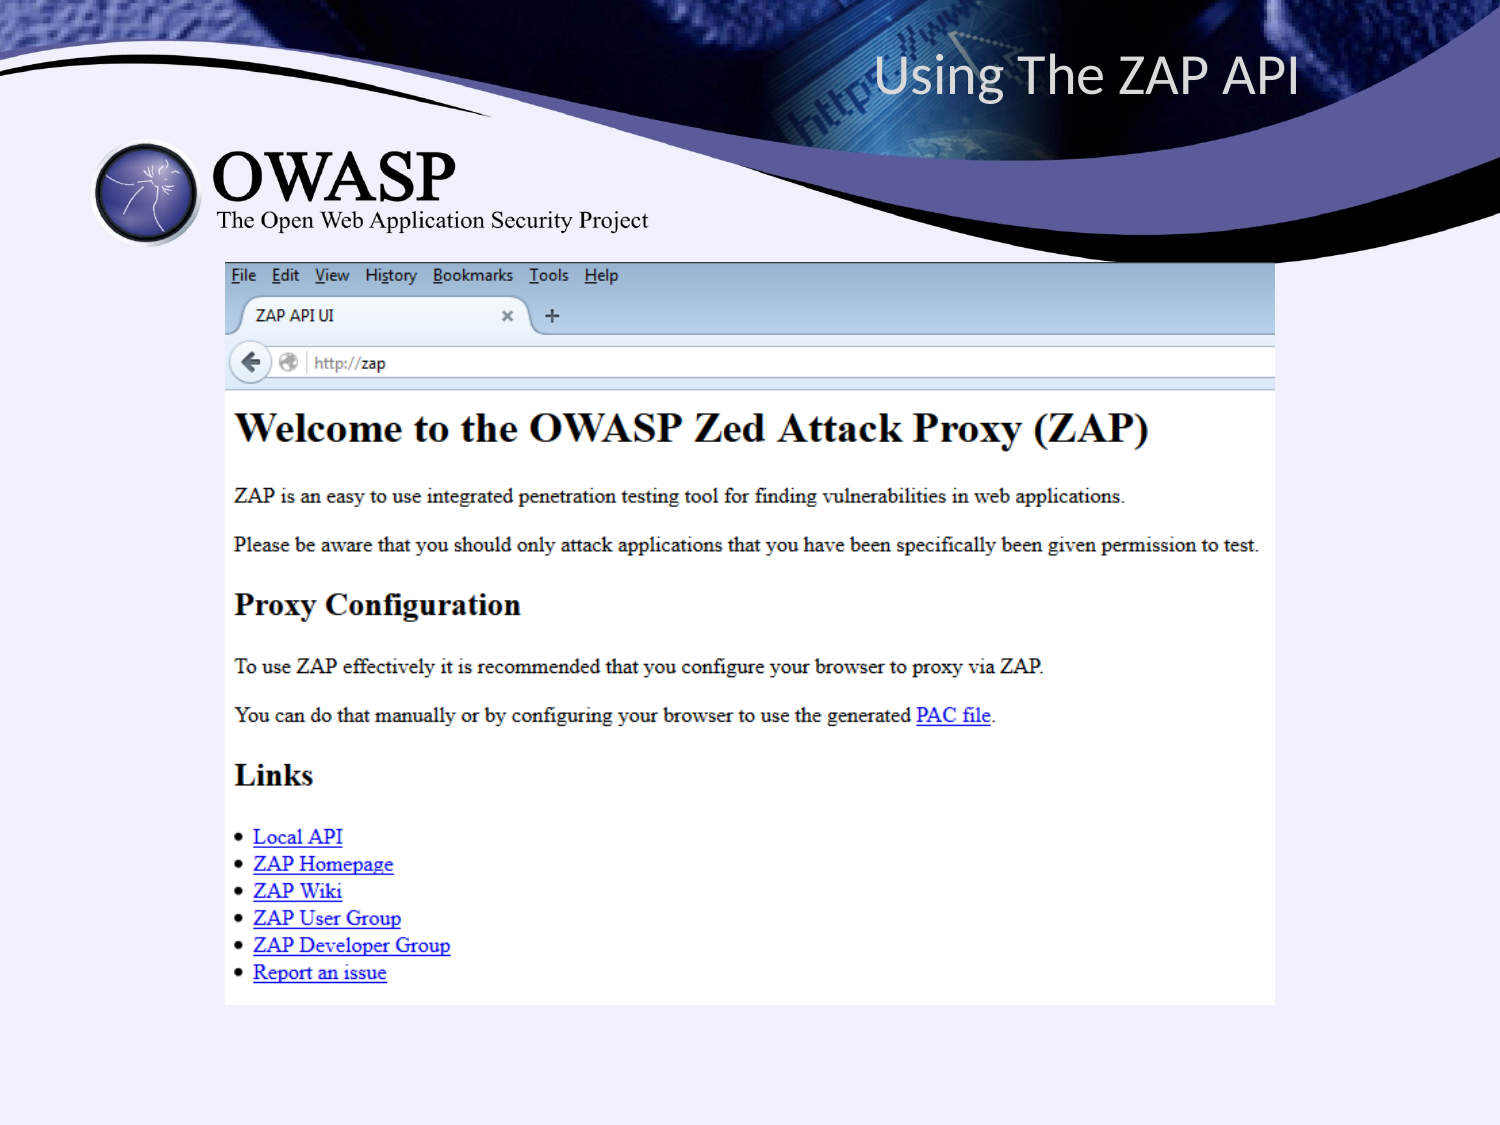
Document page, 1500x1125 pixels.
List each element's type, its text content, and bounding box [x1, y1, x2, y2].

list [224, 262, 1275, 1006]
picture [0, 0, 1500, 1125]
title Using The ZAP API [699, 12, 1475, 130]
